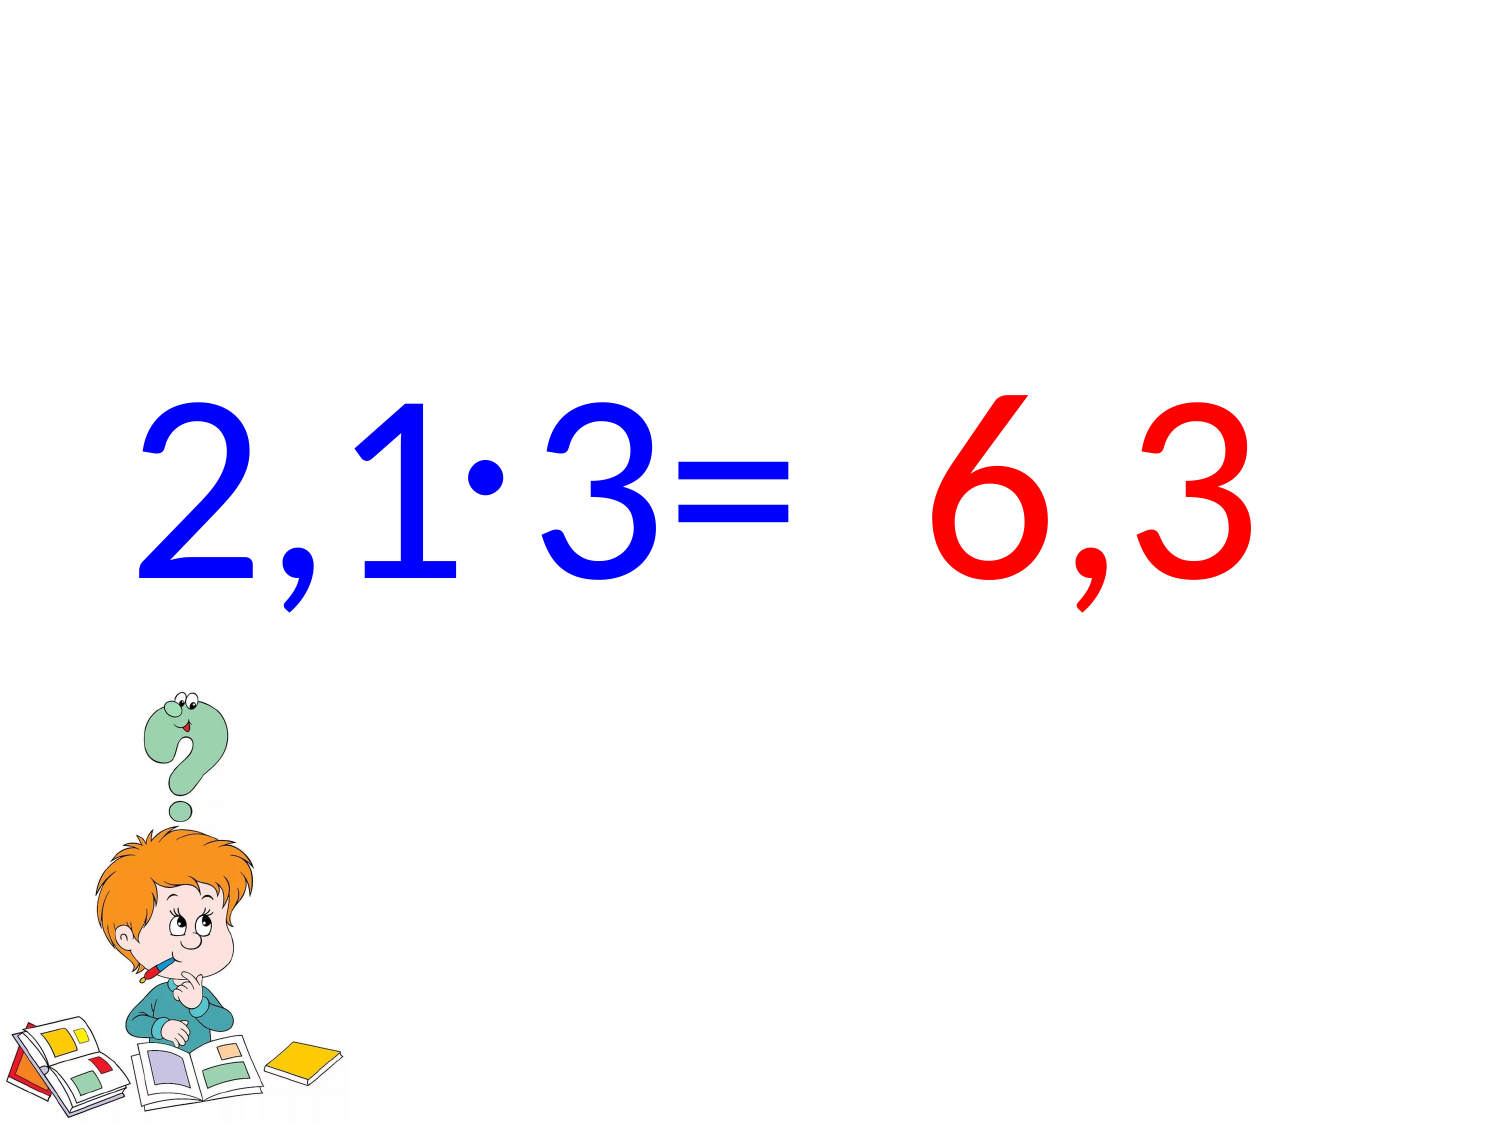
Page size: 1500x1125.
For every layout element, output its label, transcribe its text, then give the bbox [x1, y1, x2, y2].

picture [0, 678, 348, 1124]
list 2,1 3= [112, 299, 1166, 931]
text_box 6,3 [905, 299, 1278, 640]
text_box . [434, 194, 539, 560]
